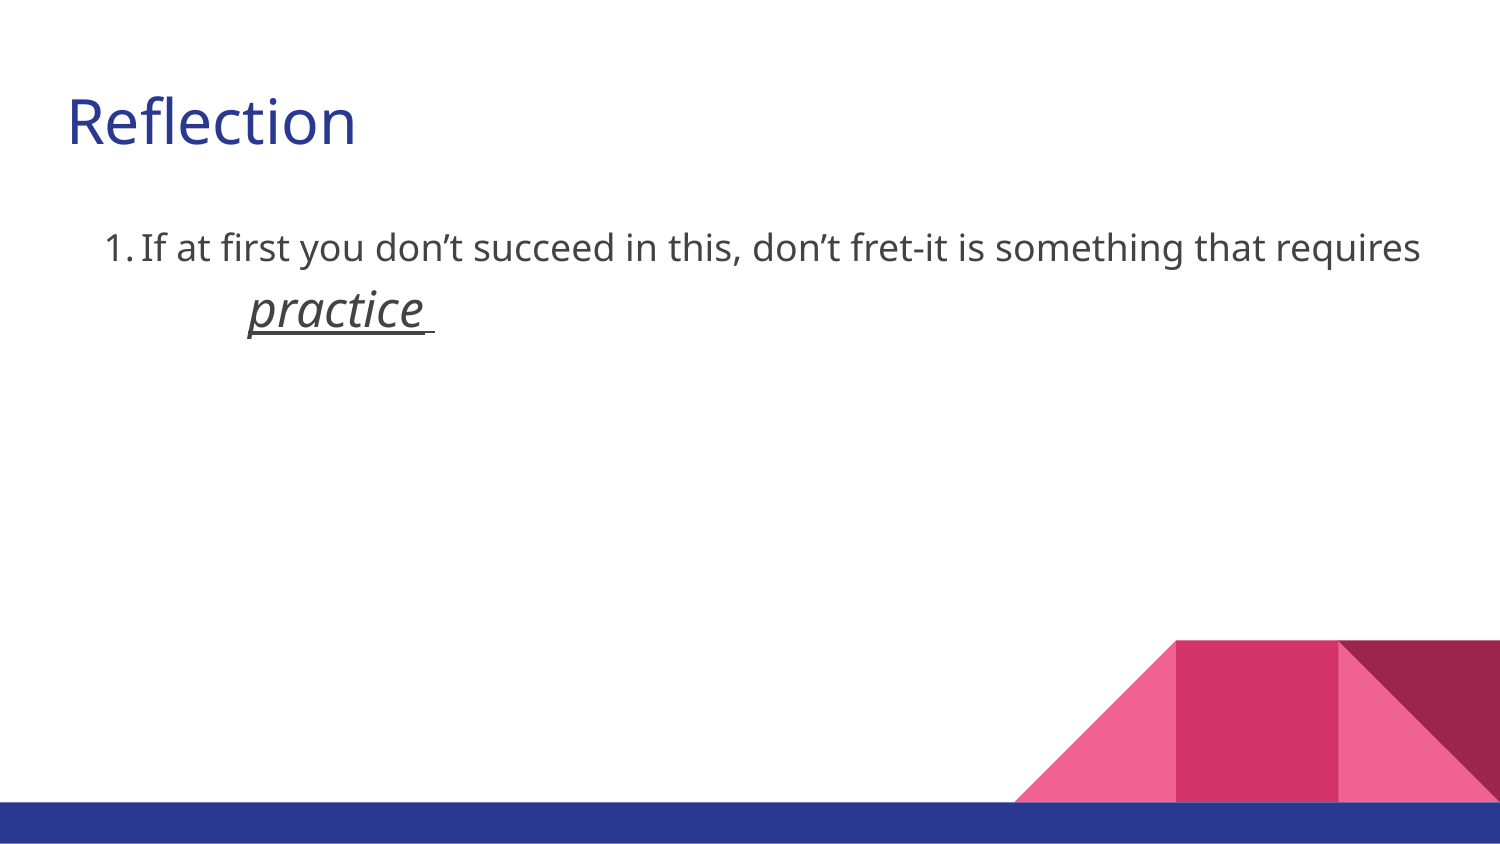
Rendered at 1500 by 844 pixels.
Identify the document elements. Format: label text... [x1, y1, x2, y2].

title Reflection [51, 67, 1449, 167]
list If at first you don’t succeed in this, don’t fret-it is something that requires practice [51, 201, 1449, 750]
